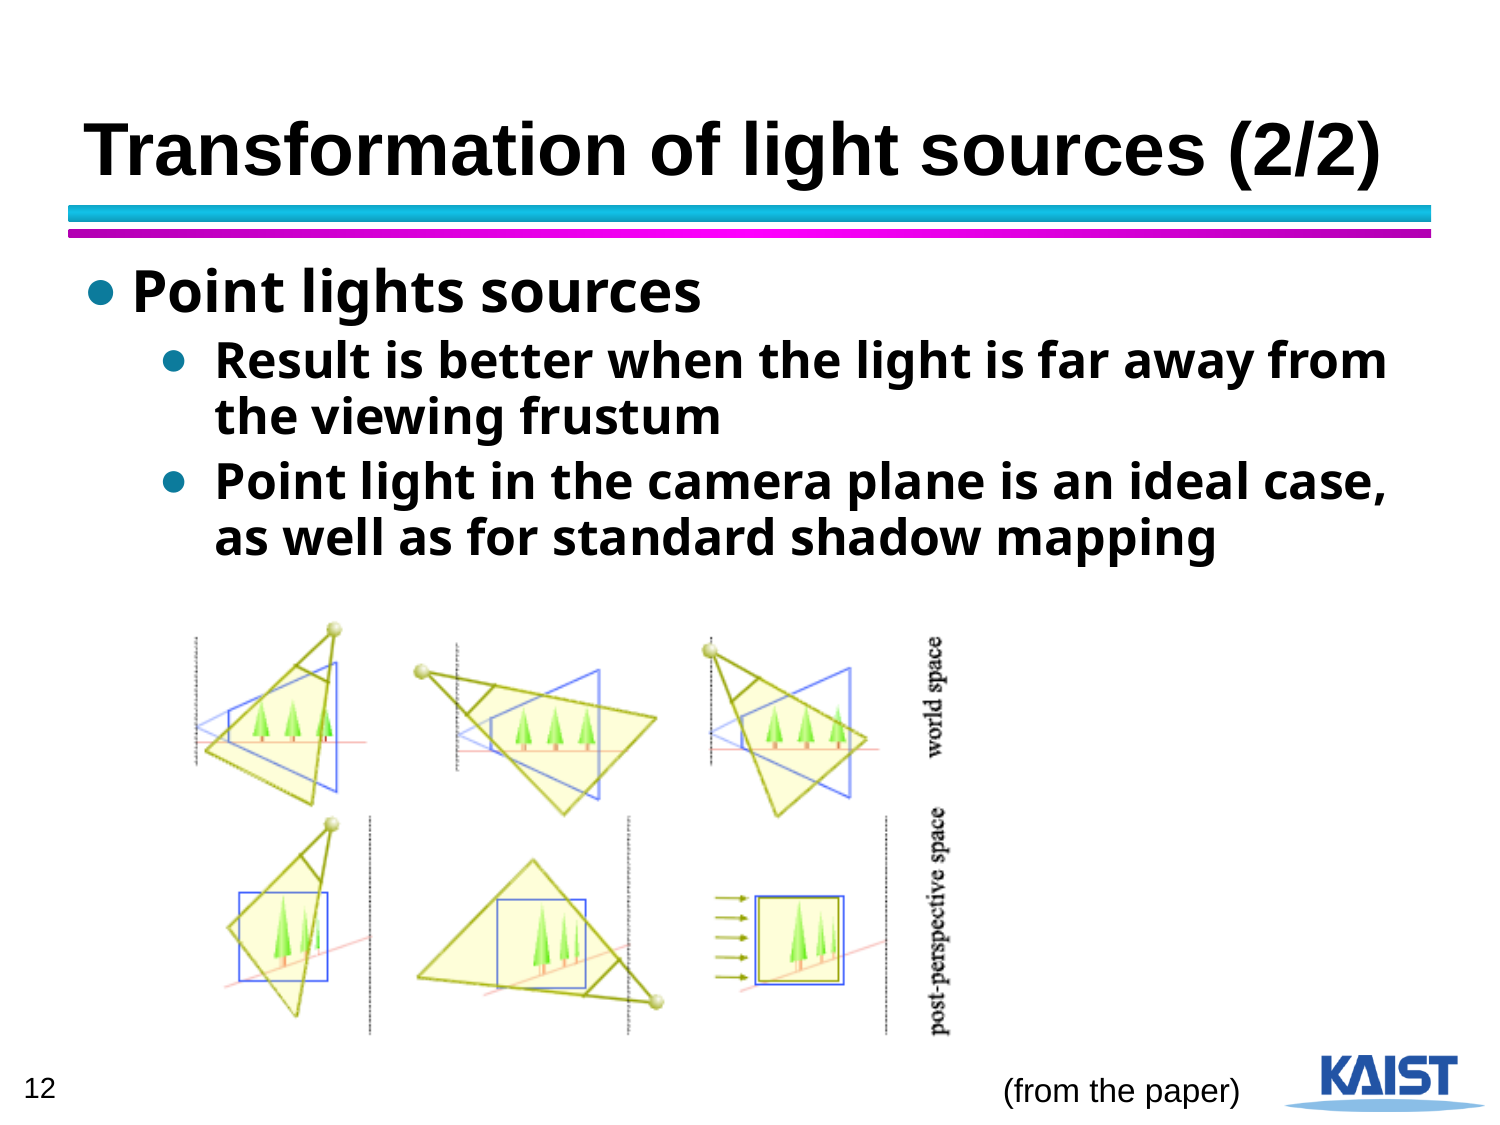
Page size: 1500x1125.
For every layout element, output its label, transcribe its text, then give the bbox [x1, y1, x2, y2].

picture [175, 611, 967, 1054]
text_box (from the paper) [987, 1061, 1256, 1117]
picture [1284, 1055, 1485, 1112]
title Transformation of light sources (2/2) [68, 48, 1428, 199]
list Point lights sources Result is better when the light is far away from the viewing frustum Point light in the camera plane is an ideal case, as well as for standard shadow mapping [68, 259, 1434, 1093]
